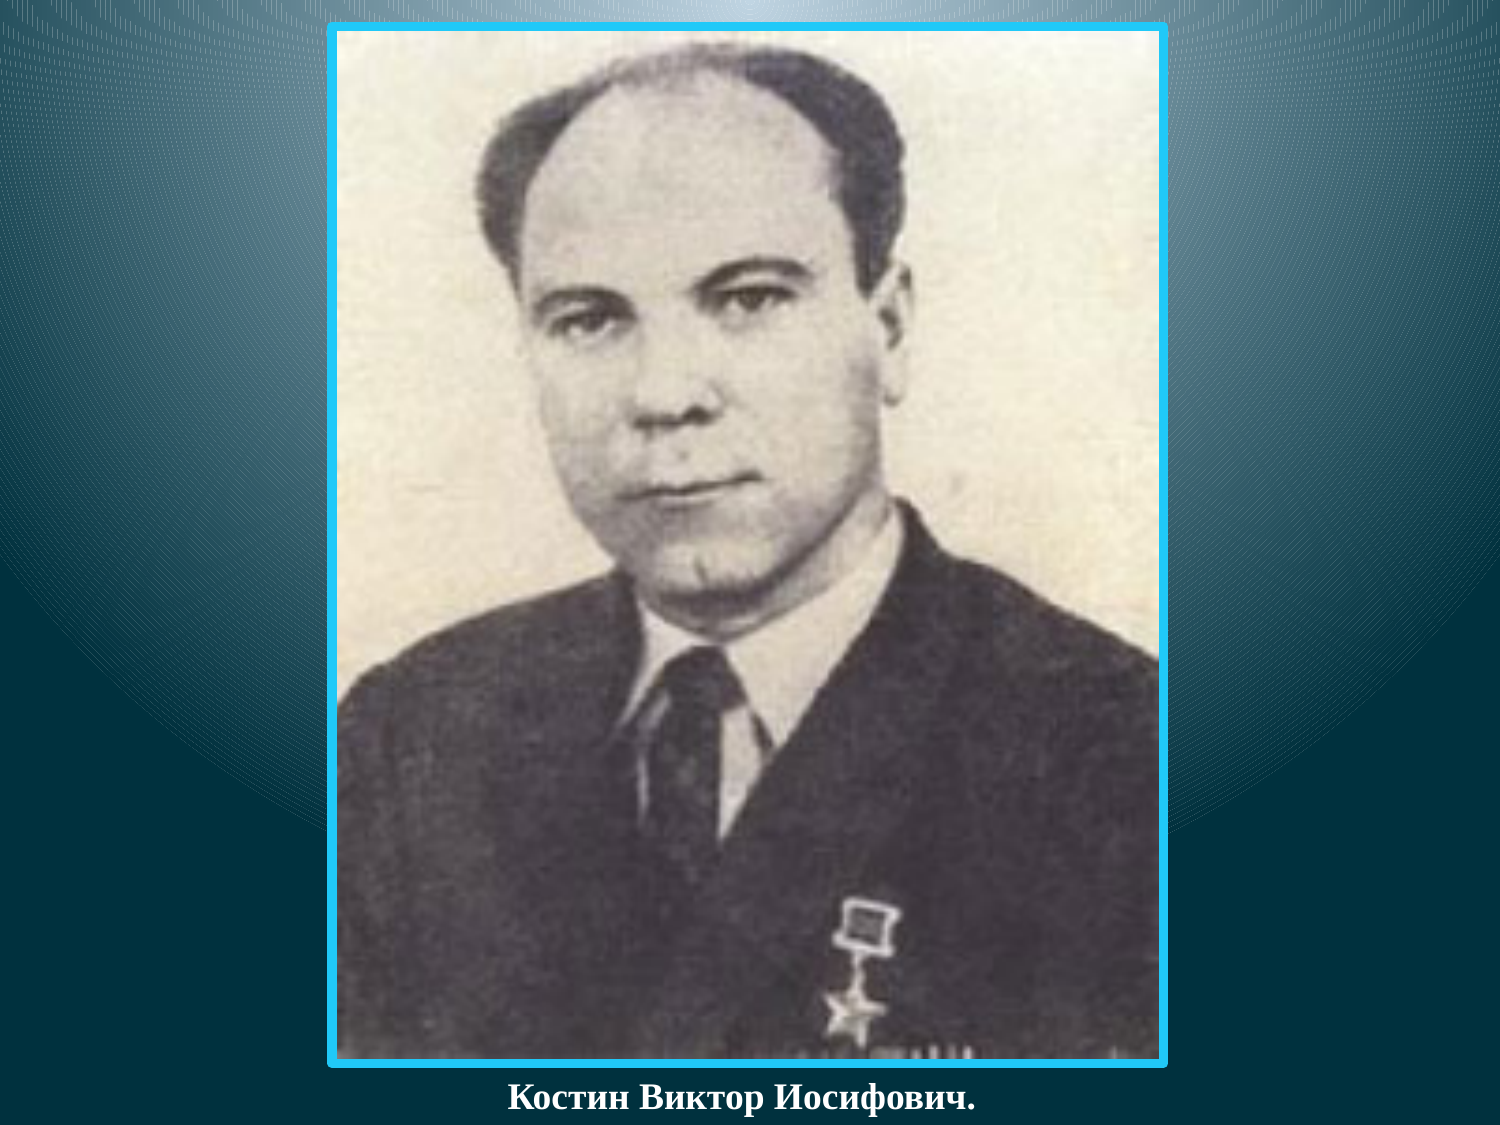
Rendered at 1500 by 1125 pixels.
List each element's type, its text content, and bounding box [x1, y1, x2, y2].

text_box Костин Виктор Иосифович. [492, 1066, 992, 1125]
picture [336, 30, 1159, 1059]
